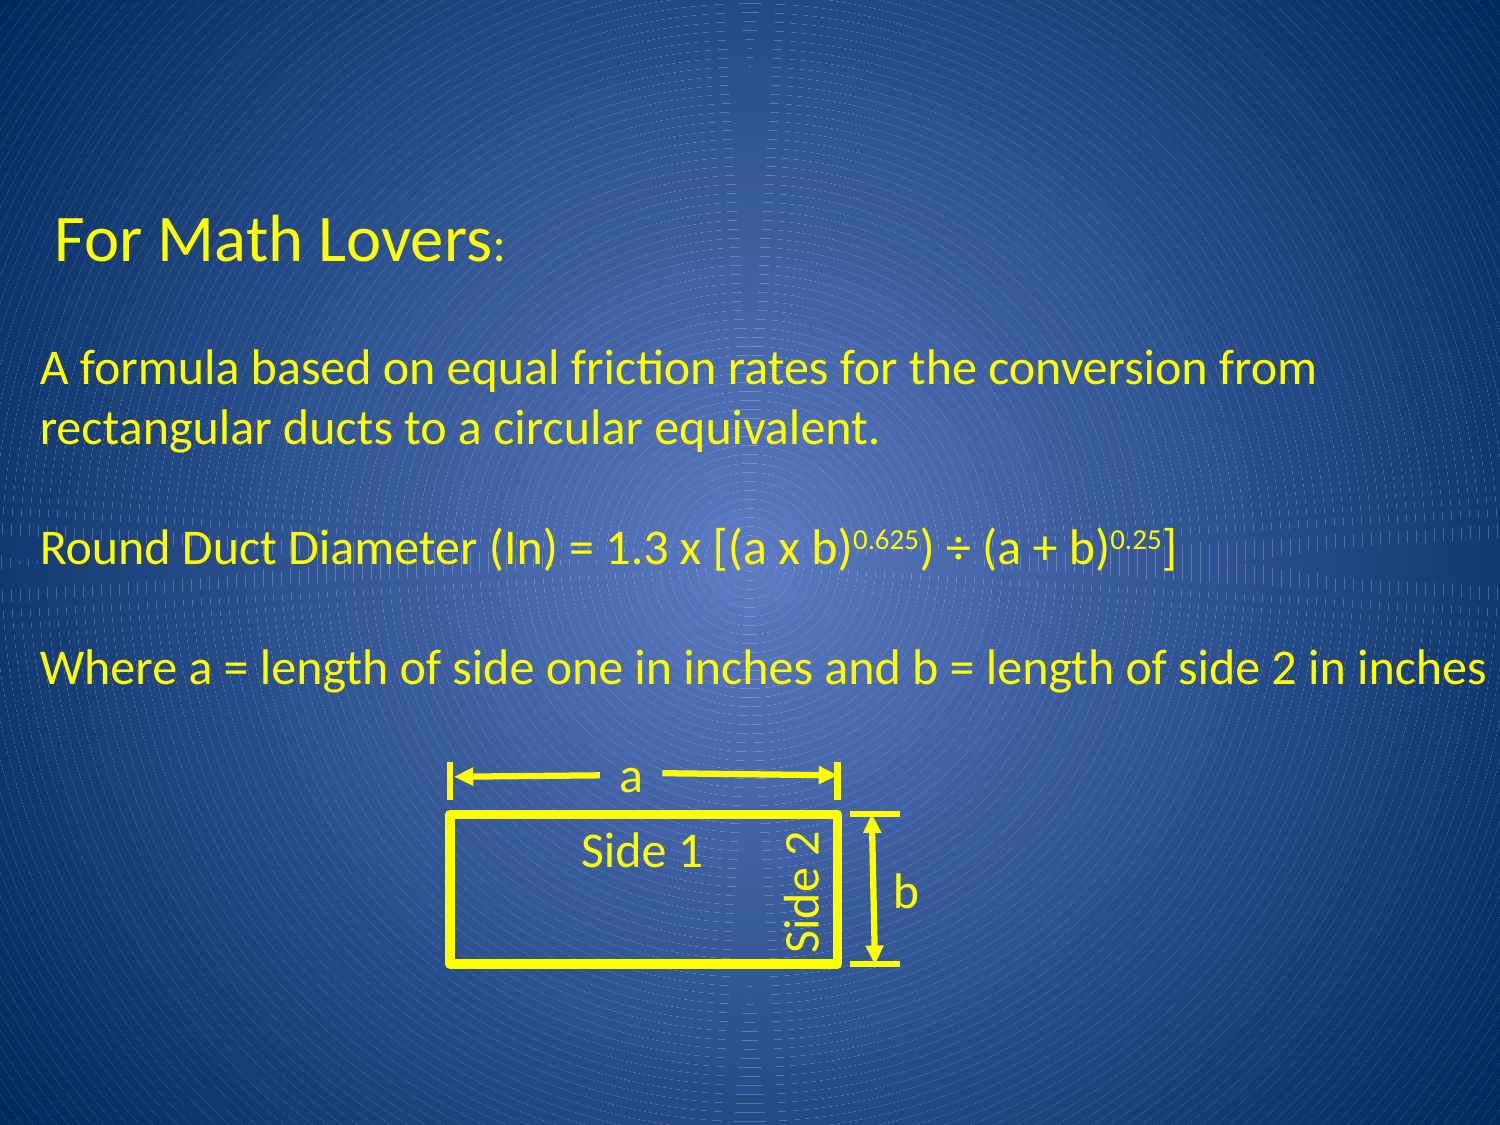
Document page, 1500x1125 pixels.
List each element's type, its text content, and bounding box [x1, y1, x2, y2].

text_box Side 1 [566, 810, 722, 886]
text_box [662, 772, 838, 776]
text_box [448, 812, 839, 966]
text_box b [879, 850, 941, 926]
text_box a [604, 735, 667, 810]
text_box Side 2 [761, 813, 836, 969]
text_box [871, 813, 876, 965]
text_box For Math Lovers: A formula based on equal friction rates for the conversion from rectangular ducts to a circular equivalent. Round Duct Diameter (In) = 1.3 x [(a x b)0.625) ÷ (a + b)0.25] Where a = length of side one in inches and b = length of side 2 in inches [24, 187, 1500, 883]
